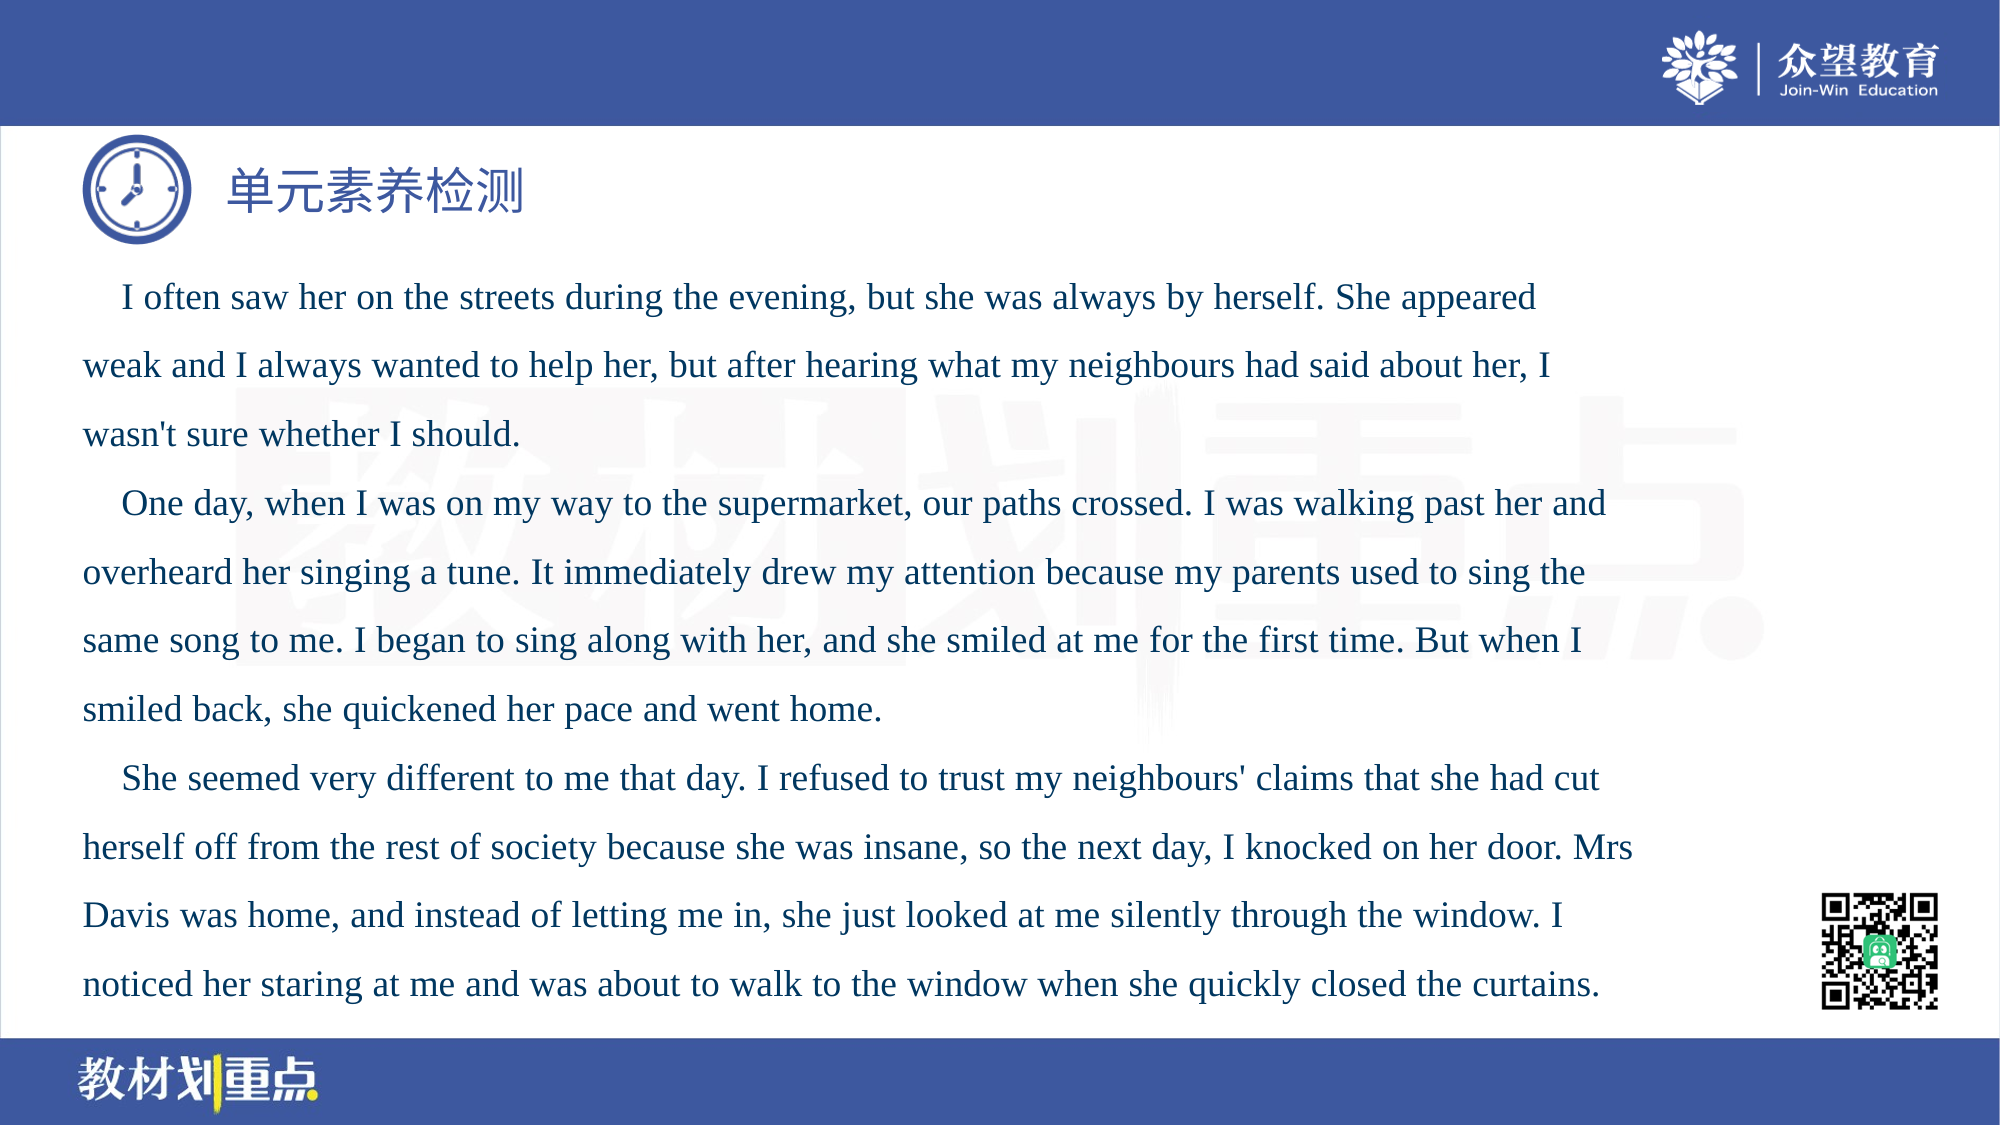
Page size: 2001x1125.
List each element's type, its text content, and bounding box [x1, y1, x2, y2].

picture [0, 0, 2000, 1125]
text_box I often saw her on the streets during the evening, but she was always by herself. She appeared weak and I always wanted to help her, but after hearing what my neighbours had said about her, I wasn't sure whether I should. One day, when I was on my way to the supermarket, our paths crossed. I was walking past her and overheard her singing a tune. It immediately drew my attention because my parents used to sing the same song to me. I began to sing along with her, and she smiled at me for the first time. But when I smiled back, she quickened her pace and went home. She seemed very different to me that day. I refused to trust my neighbours' claims that she had cut herself off from the rest of society because she was insane, so the next day, I knocked on her door. Mrs Davis was home, and instead of letting me in, she just looked at me silently through the window. I noticed her staring at me and was about to walk to the window when she quickly closed the curtains. [82, 247, 1817, 1005]
